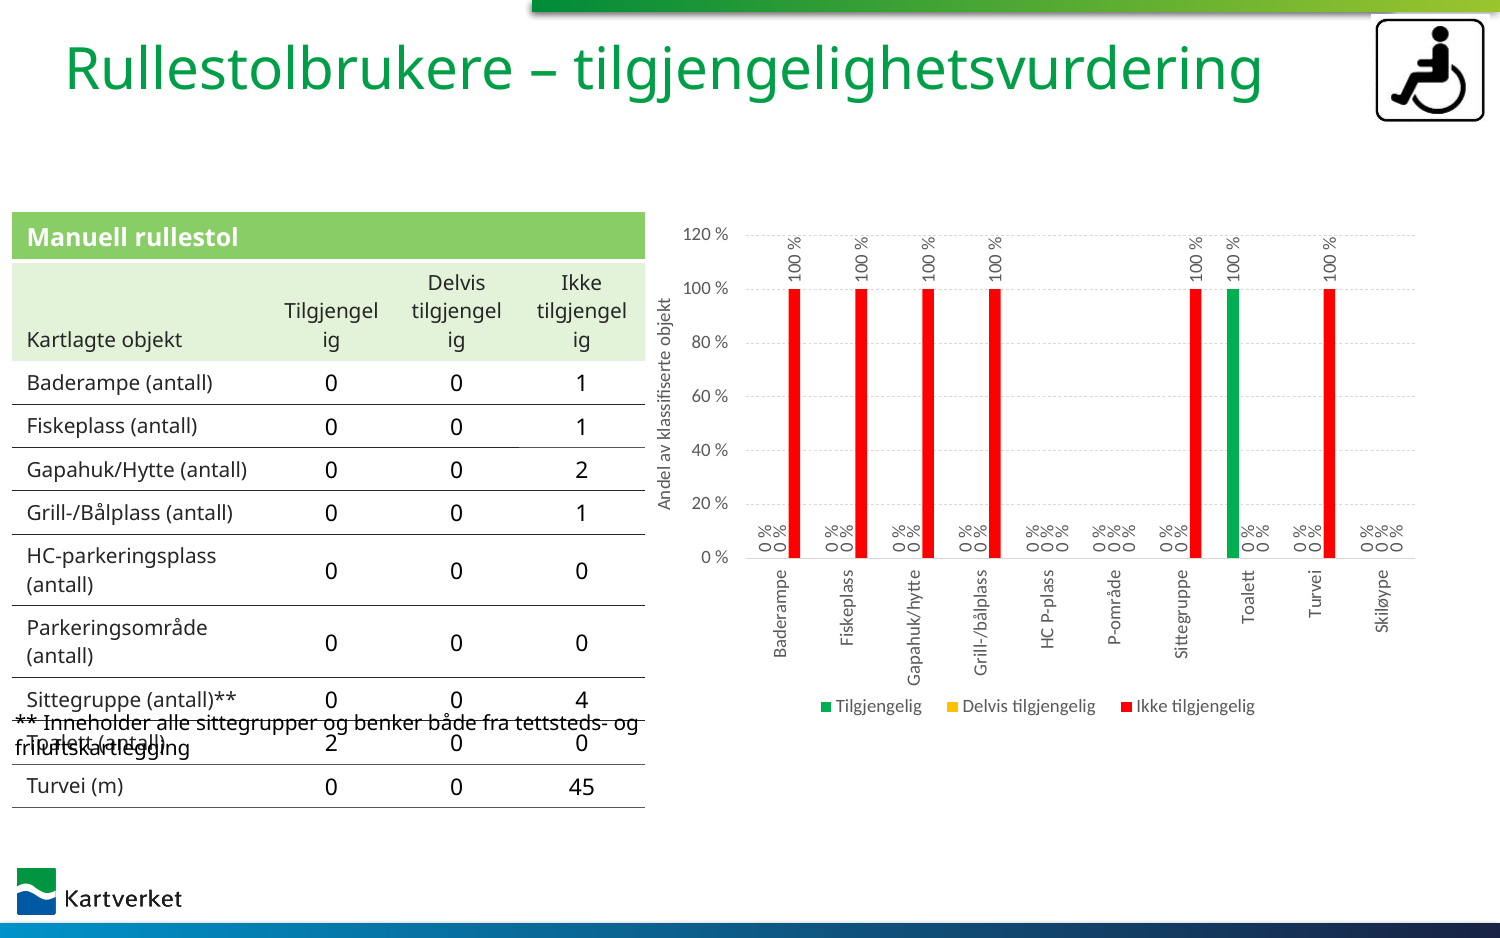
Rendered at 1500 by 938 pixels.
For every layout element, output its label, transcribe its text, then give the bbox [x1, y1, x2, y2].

picture [1371, 13, 1491, 127]
text_box ** Inneholder alle sittegrupper og benker både fra tettsteds- og friluftskartlegging [0, 702, 745, 768]
table_cell 1 [519, 361, 638, 404]
table_cell 0 [394, 491, 519, 534]
table_cell 0 [394, 768, 519, 807]
picture [643, 218, 1426, 728]
table_cell 0 [394, 535, 519, 605]
table_cell 0 [269, 678, 394, 702]
text_box Rullestolbrukere – tilgjengelighetsvurdering [49, 12, 1372, 109]
table_cell HC-parkeringsplass (antall) [12, 535, 269, 605]
table_cell 1 [519, 491, 638, 534]
table_cell 0 [519, 535, 638, 605]
table_cell 0 [269, 535, 394, 605]
table_cell 0 [394, 361, 519, 404]
table_cell 2 [519, 448, 638, 490]
table_cell 0 [269, 361, 394, 404]
table_cell Tilgjengelig [269, 263, 394, 361]
table_cell Kartlagte objekt [12, 263, 269, 361]
table_cell 0 [394, 448, 519, 490]
table_cell Baderampe (antall) [12, 361, 269, 404]
table_cell 45 [519, 768, 645, 807]
table_cell Grill-/Bålplass (antall) [12, 491, 269, 534]
table_cell 0 [269, 448, 394, 490]
table_cell 0 [394, 678, 519, 702]
table_cell Ikke tilgjengelig [519, 263, 638, 361]
table_cell Turvei (m) [12, 768, 269, 807]
table_cell 0 [269, 768, 394, 807]
table_cell 0 [269, 606, 394, 677]
table_cell 0 [269, 405, 394, 447]
table_cell 1 [519, 405, 638, 447]
table_cell Fiskeplass (antall) [12, 405, 269, 447]
table_cell 4 [519, 678, 638, 702]
table_cell 0 [394, 606, 519, 677]
table_cell Gapahuk/Hytte (antall) [12, 448, 269, 490]
table_cell Delvis tilgjengelig [394, 263, 519, 361]
table_cell 0 [394, 405, 519, 447]
table_cell 0 [269, 491, 394, 534]
table_cell Parkeringsområde (antall) [12, 606, 269, 677]
table_header Manuell rullestol [12, 212, 645, 259]
table_cell 0 [519, 606, 638, 677]
table_cell Sittegruppe (antall)** [12, 678, 269, 702]
